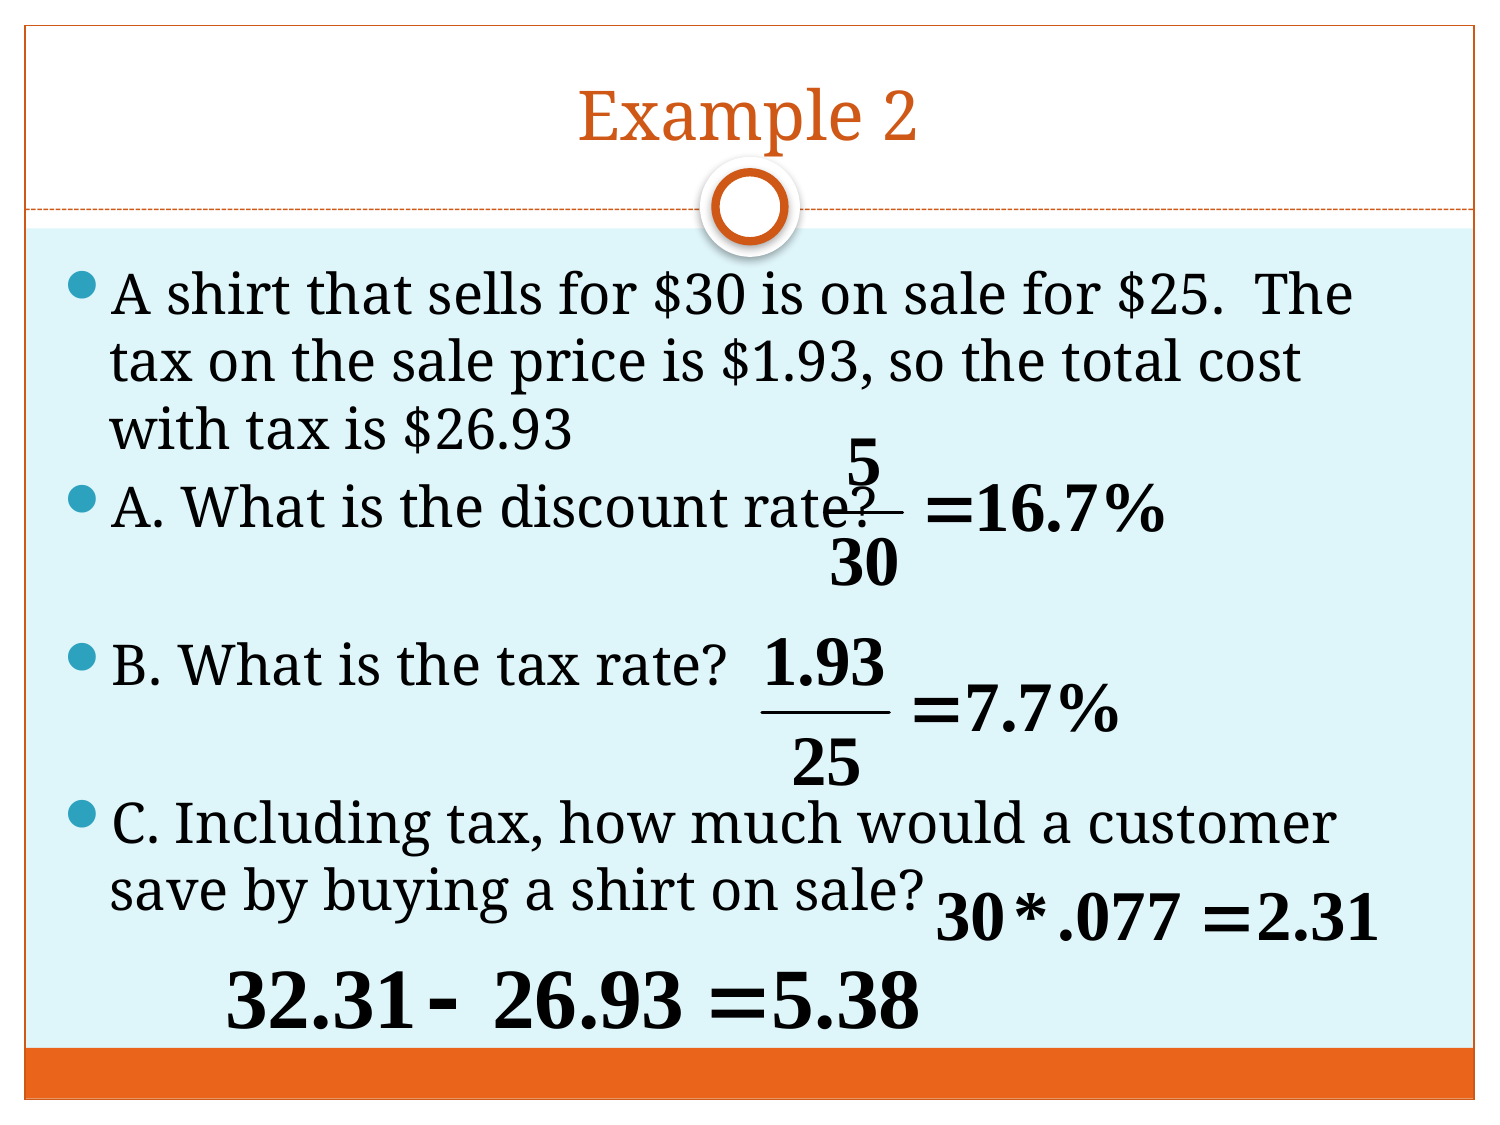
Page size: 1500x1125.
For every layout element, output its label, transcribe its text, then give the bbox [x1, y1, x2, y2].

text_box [812, 412, 1180, 603]
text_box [924, 874, 1393, 959]
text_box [749, 612, 1136, 803]
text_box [212, 949, 933, 1051]
list A shirt that sells for $30 is on sale for $25. The tax on the sale price is $1.93, so the total cost with tax is $26.93 A. What is the discount rate? B. What is the tax rate? C. Including tax, how much would a customer save by buying a shirt on sale? [49, 250, 1445, 1001]
title Example 2 [49, 37, 1450, 162]
